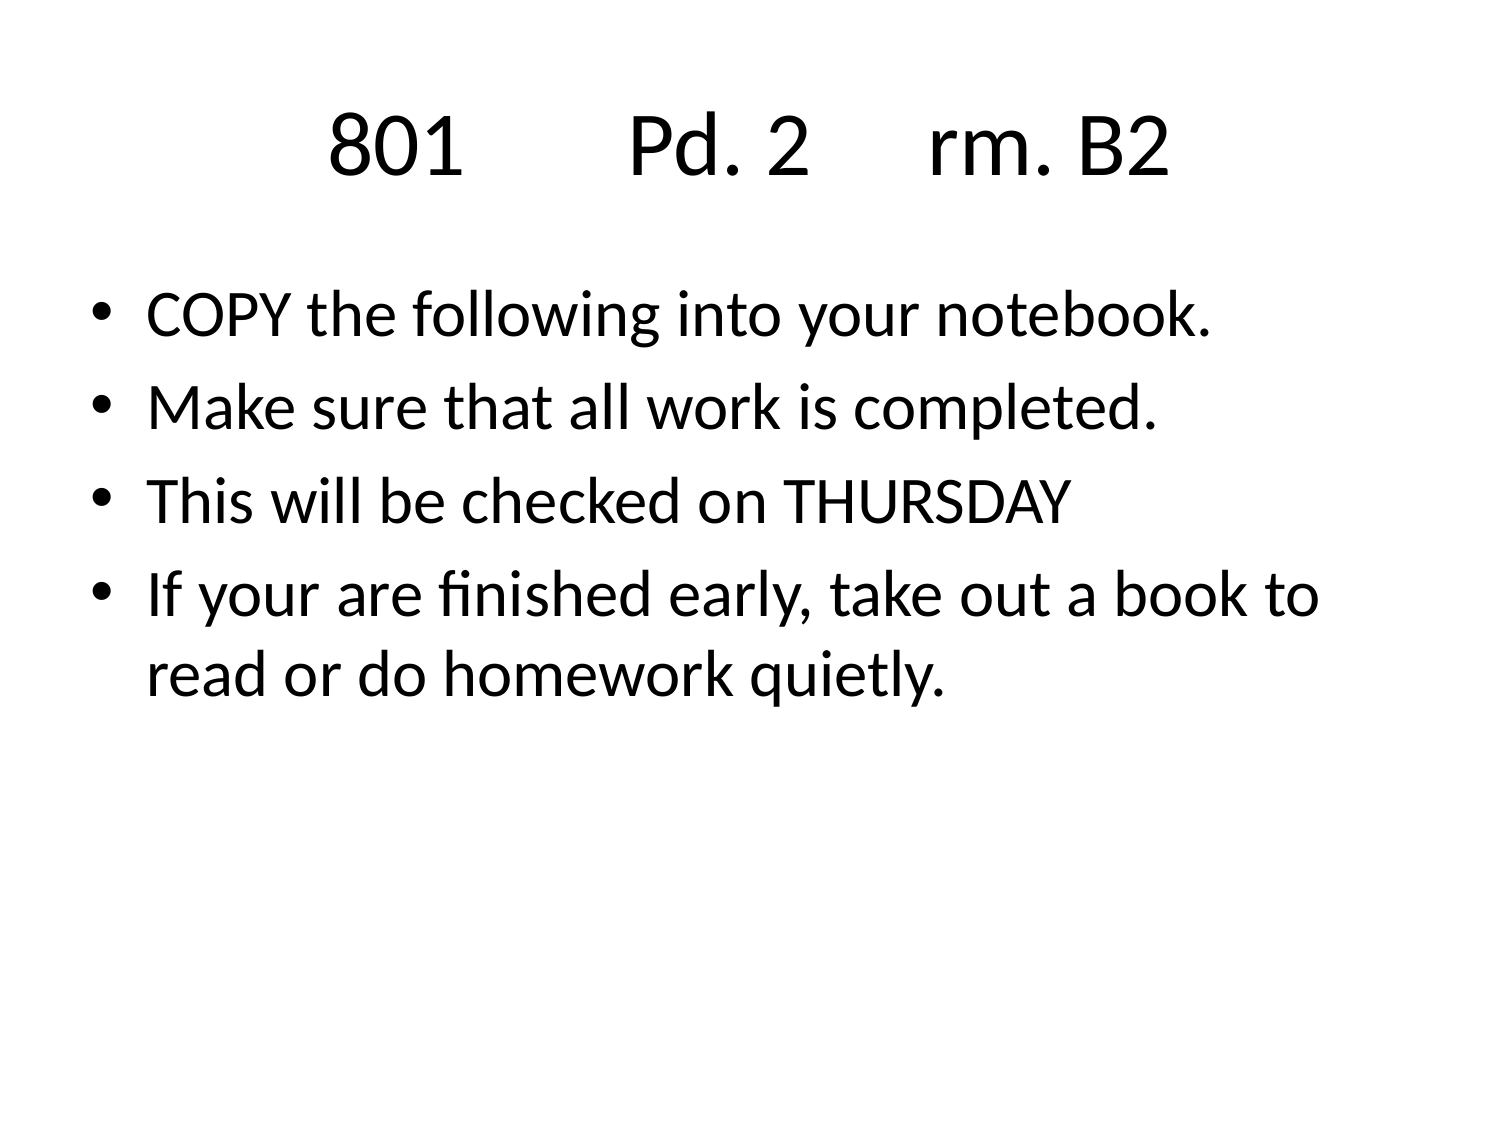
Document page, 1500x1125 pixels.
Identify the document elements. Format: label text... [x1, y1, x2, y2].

list COPY the following into your notebook. Make sure that all work is completed. This will be checked on THURSDAY If your are finished early, take out a book to read or do homework quietly. [75, 262, 1425, 1005]
title 801 Pd. 2 rm. B2 [75, 45, 1425, 233]
